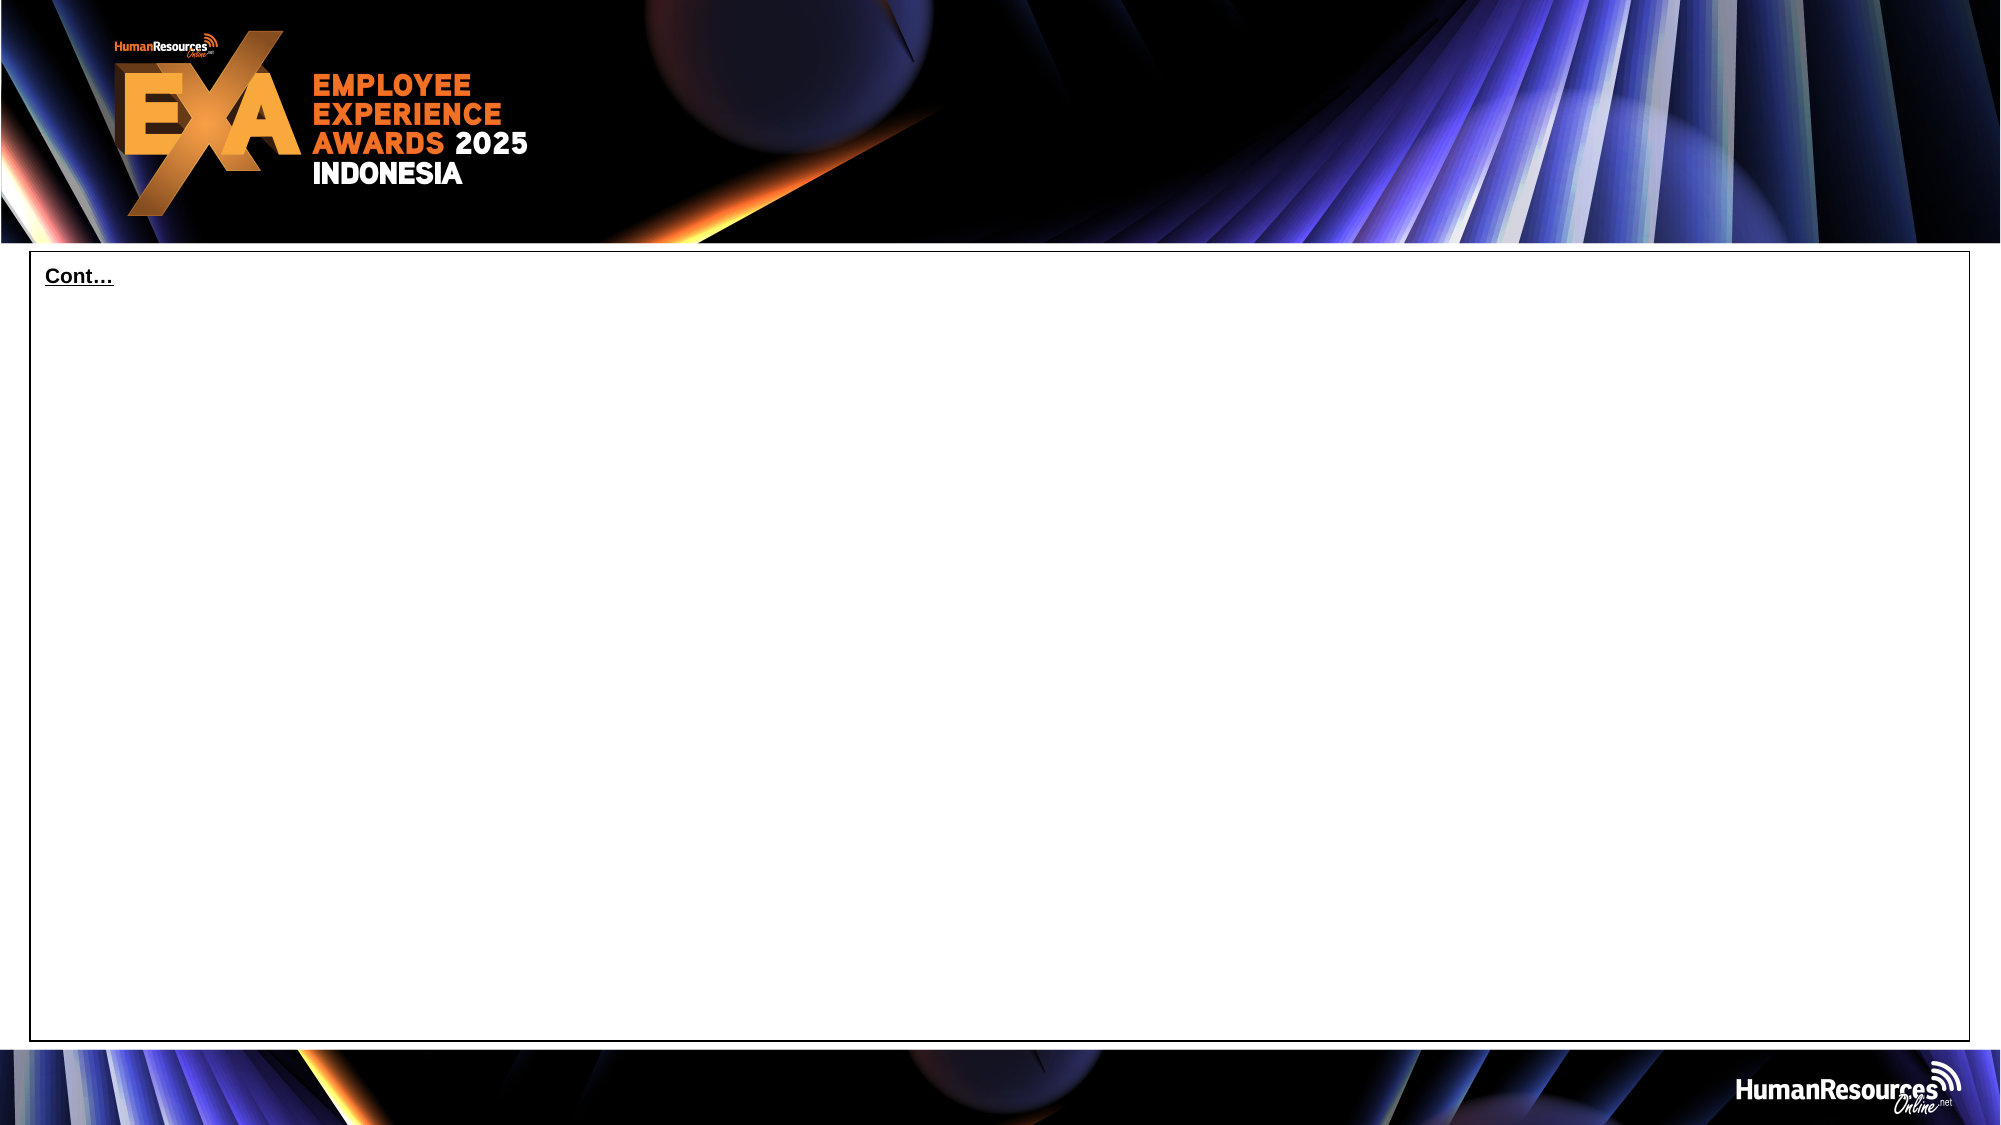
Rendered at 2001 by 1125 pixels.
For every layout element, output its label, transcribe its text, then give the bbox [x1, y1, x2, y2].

text_box Cont… [30, 251, 1970, 1042]
picture [0, 0, 2001, 1125]
